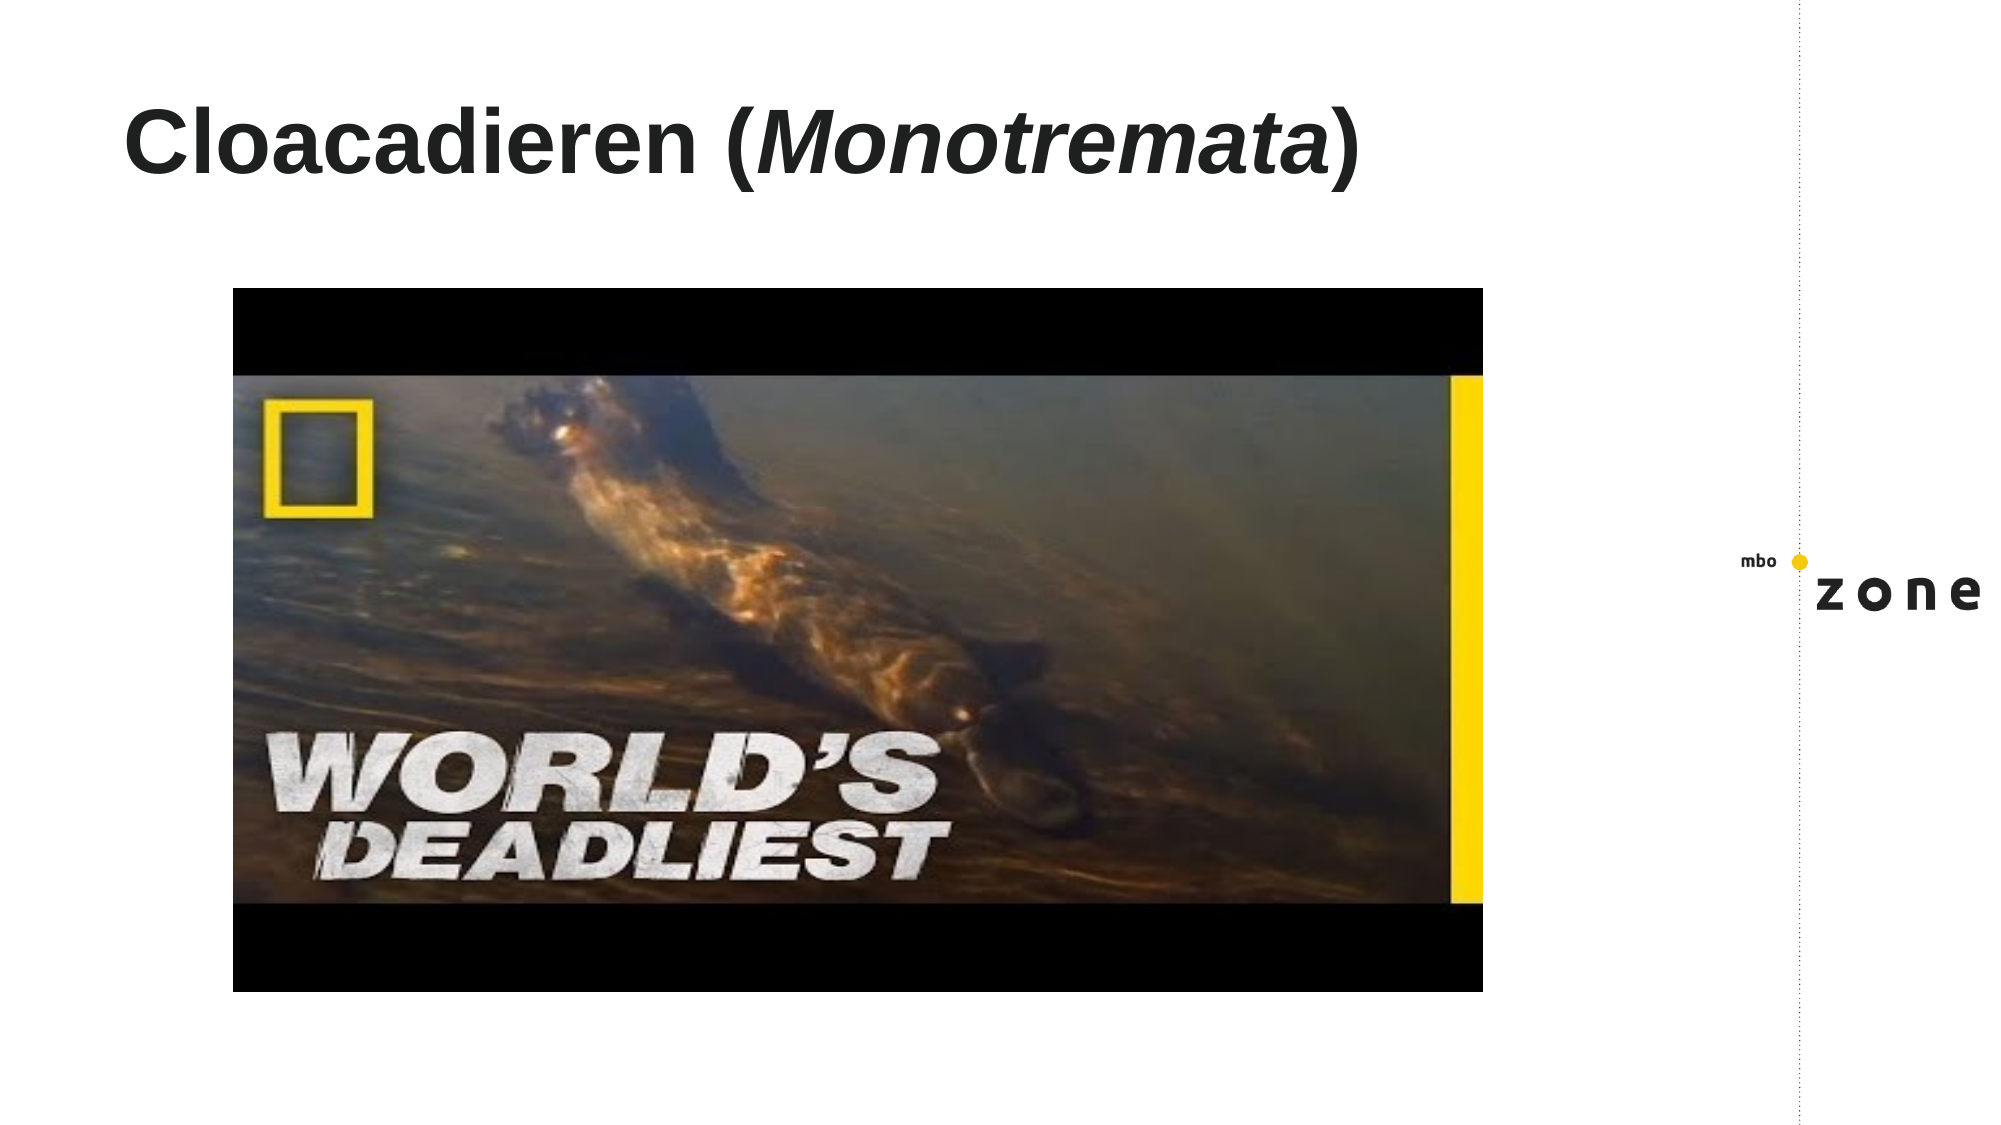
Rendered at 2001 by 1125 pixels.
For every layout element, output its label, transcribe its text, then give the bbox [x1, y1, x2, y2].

title Cloacadieren (Monotremata) [124, 94, 1607, 272]
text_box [232, 287, 1484, 992]
picture [1596, 0, 2001, 1125]
